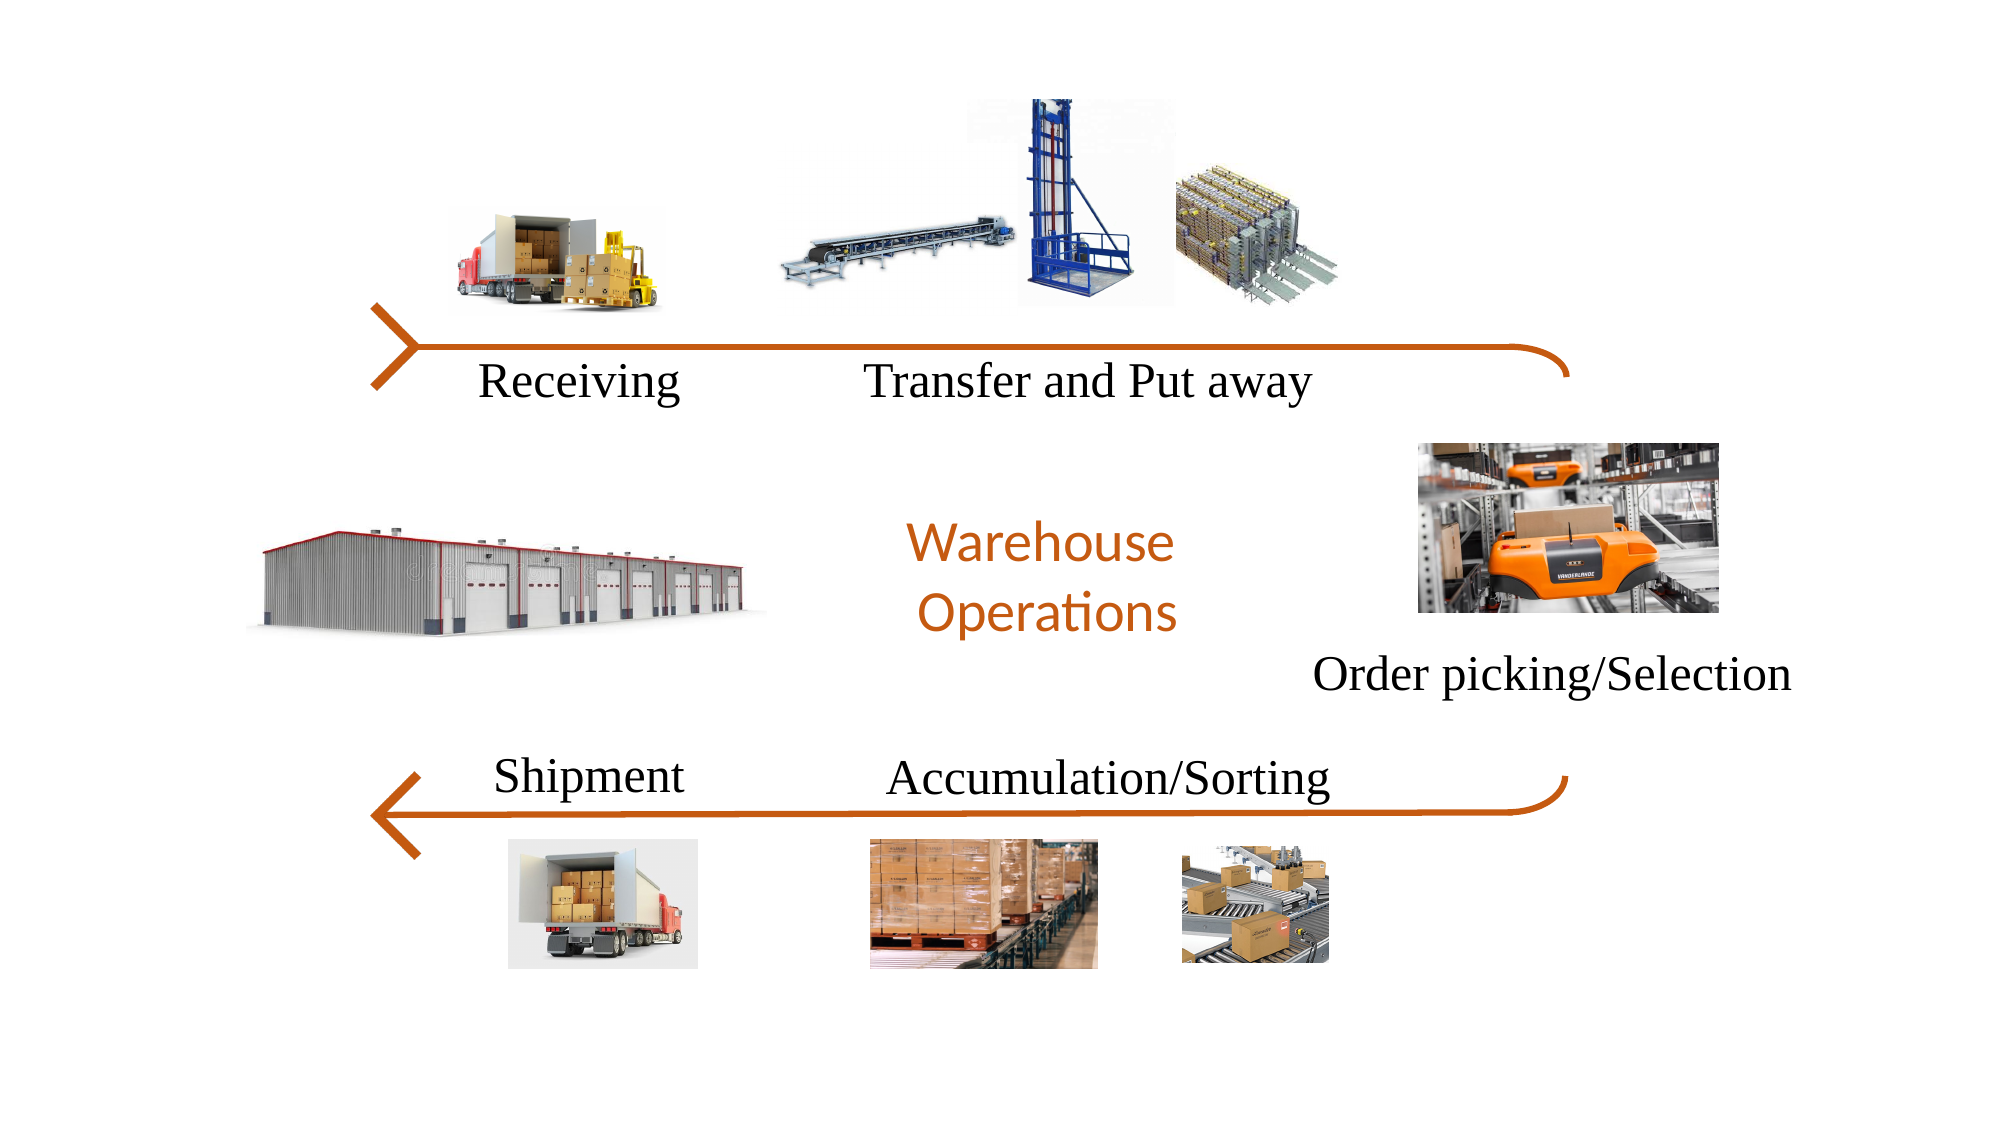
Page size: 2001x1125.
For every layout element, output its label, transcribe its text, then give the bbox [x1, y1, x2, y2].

picture [870, 839, 1098, 970]
picture [777, 99, 1353, 316]
picture [1182, 846, 1329, 963]
picture [508, 839, 698, 970]
text_box Accumulation/Sorting [870, 737, 1382, 812]
text_box [1507, 775, 1566, 813]
text_box [1509, 346, 1568, 378]
text_box Warehouse Operations [799, 495, 1297, 652]
picture [1418, 443, 1719, 613]
text_box Order picking/Selection [1297, 632, 1839, 708]
picture [246, 206, 767, 891]
text_box Transfer and Put away [848, 340, 1464, 344]
text_box Transfer and Put away [848, 350, 1464, 416]
